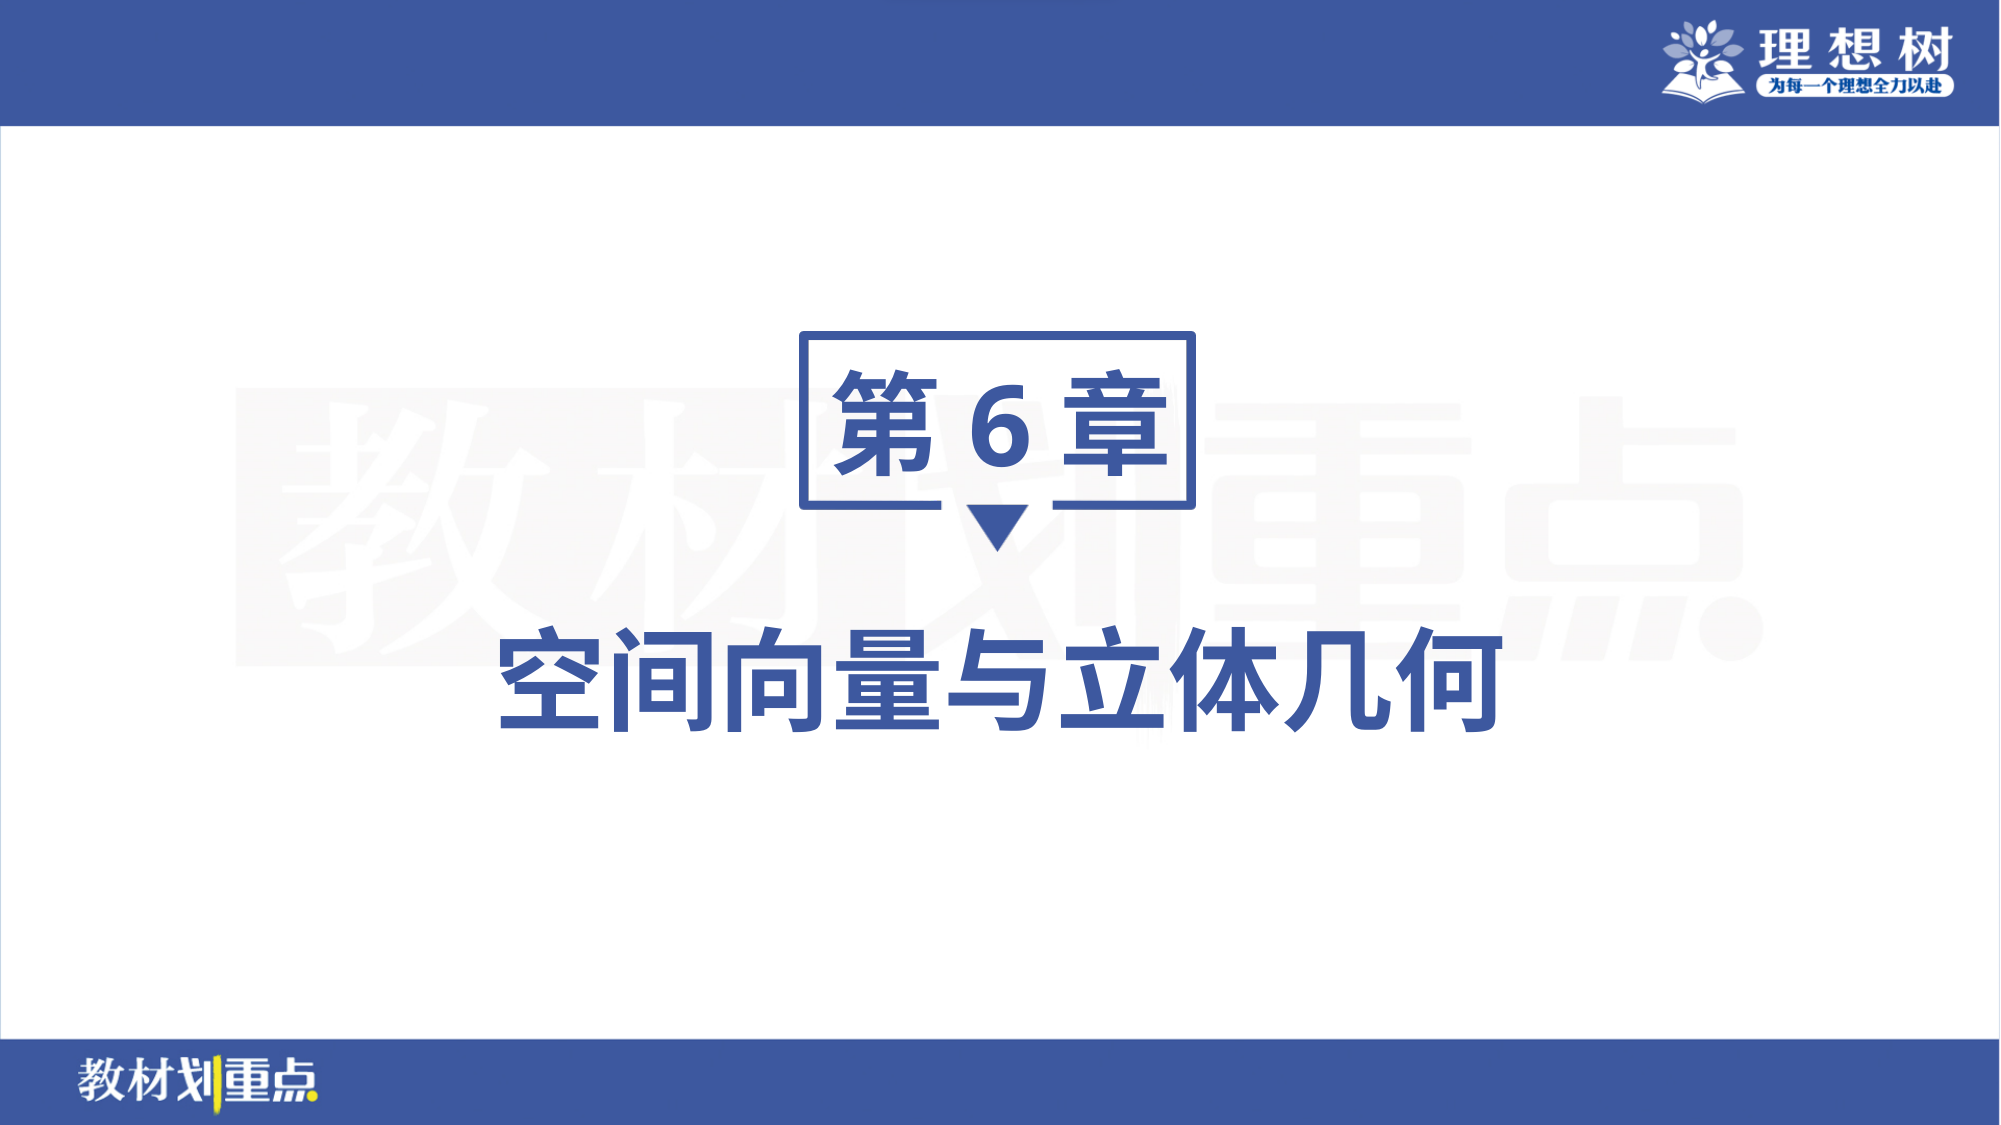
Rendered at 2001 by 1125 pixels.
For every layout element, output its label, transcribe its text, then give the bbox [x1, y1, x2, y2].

text_box 空间向量与立体几何 [0, 600, 2000, 752]
picture [0, 0, 2000, 600]
picture [0, 752, 2000, 1125]
